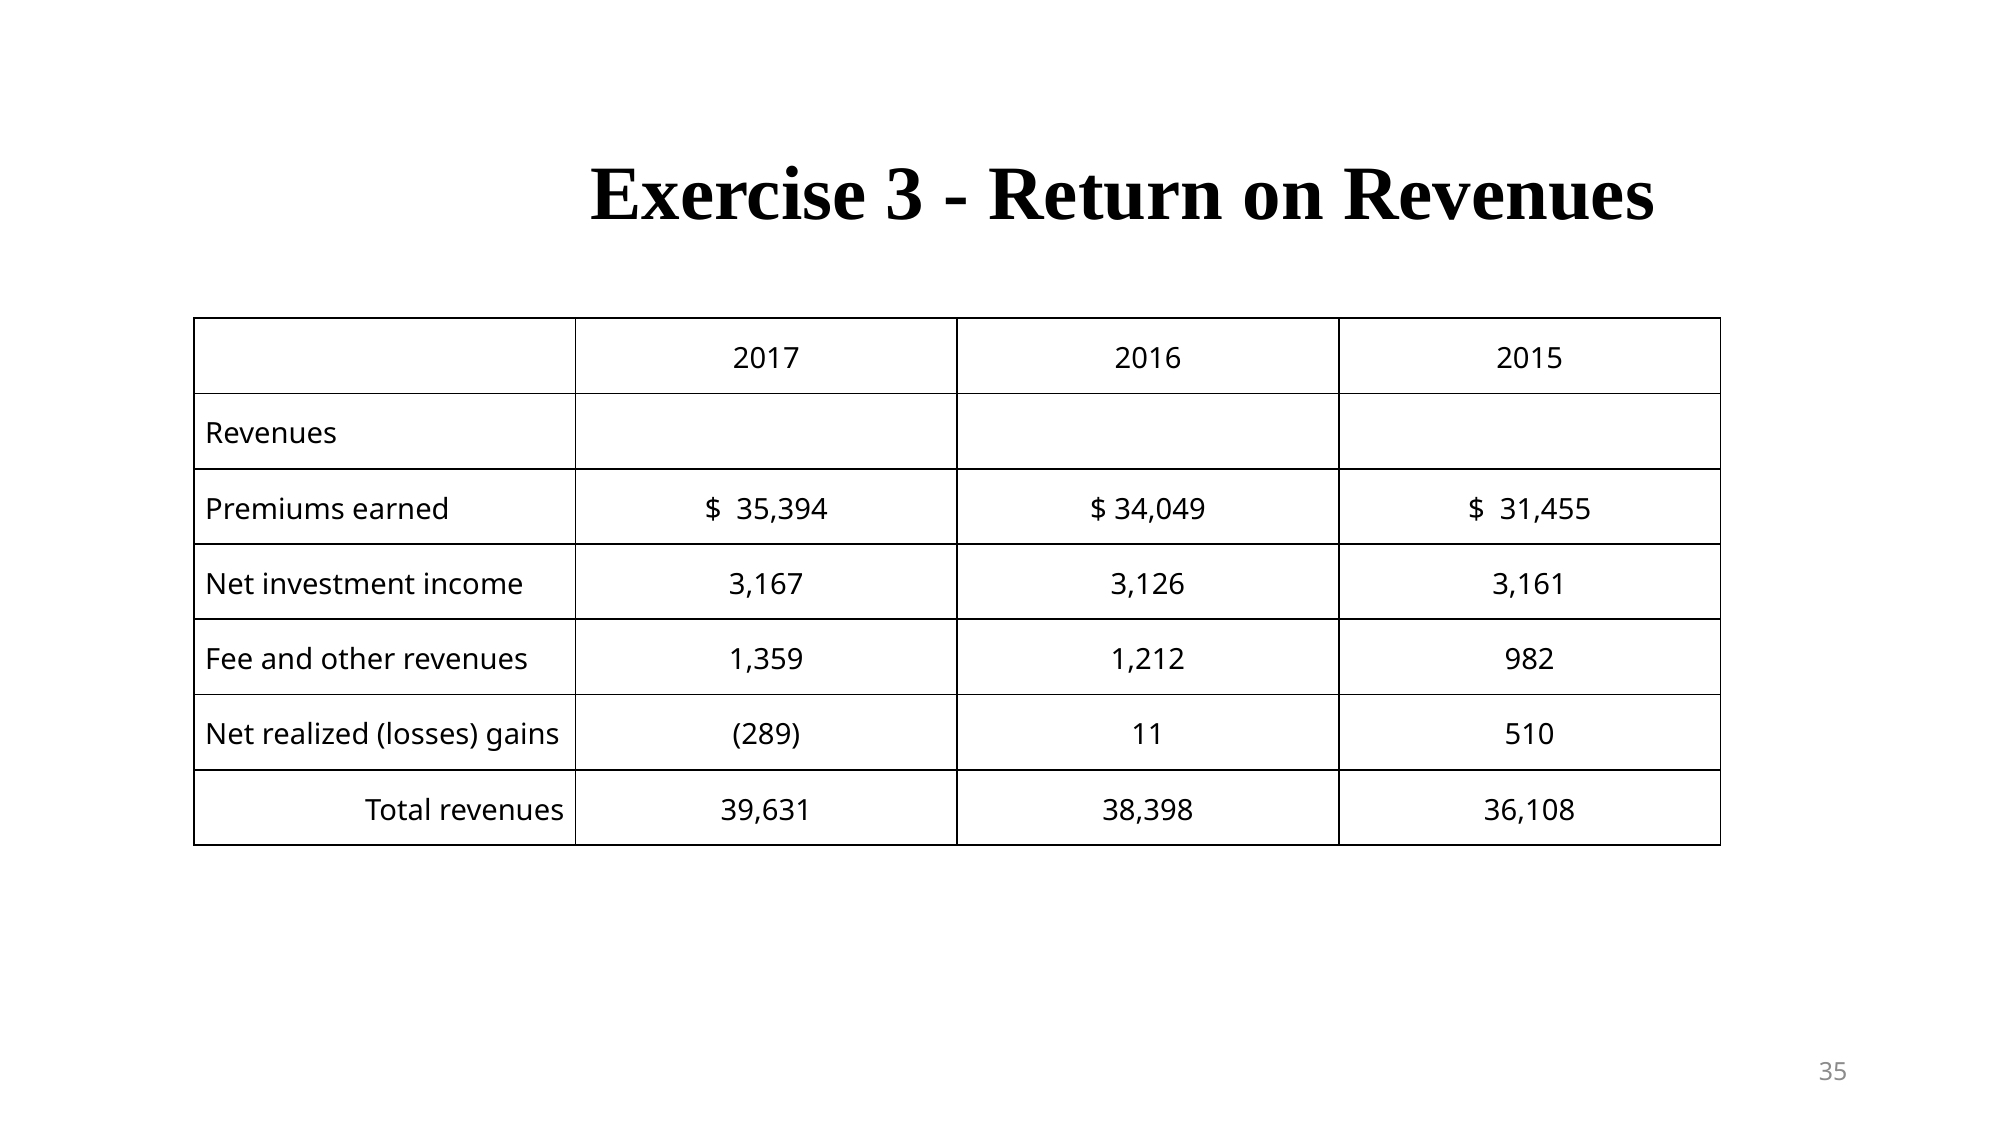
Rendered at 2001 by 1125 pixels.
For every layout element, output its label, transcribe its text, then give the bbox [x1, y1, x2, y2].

title Exercise 3 - Return on Revenues [575, 136, 1752, 253]
table_cell [958, 394, 1338, 468]
table_cell Premiums earned [195, 470, 575, 543]
table_cell $ 34,049 [958, 470, 1338, 543]
table_cell $ 31,455 [1340, 470, 1720, 543]
table_cell 982 [1340, 620, 1720, 694]
table_cell 510 [1340, 695, 1720, 769]
table_cell Fee and other revenues [195, 620, 575, 694]
table_cell Total revenues [195, 771, 575, 844]
table_cell 1,359 [576, 620, 956, 694]
slide_number 35 [1412, 1042, 1863, 1103]
table_cell [576, 394, 956, 468]
table_header [195, 319, 575, 393]
table_header 2017 [576, 319, 956, 393]
table_cell [1340, 394, 1720, 468]
table_header 2016 [958, 319, 1338, 393]
table_cell 11 [958, 695, 1338, 769]
table_cell 3,126 [958, 545, 1338, 618]
table_cell 36,108 [1340, 771, 1720, 844]
table_cell 39,631 [576, 771, 956, 844]
table_cell 3,161 [1340, 545, 1720, 618]
table_cell 3,167 [576, 545, 956, 618]
table_cell (289) [576, 695, 956, 769]
table_cell $ 35,394 [576, 470, 956, 543]
table_cell Revenues [195, 394, 575, 468]
table_header 2015 [1340, 319, 1720, 393]
table_cell 1,212 [958, 620, 1338, 694]
table_cell Net realized (losses) gains [195, 695, 575, 769]
table_cell Net investment income [195, 545, 575, 618]
table_cell 38,398 [958, 771, 1338, 844]
